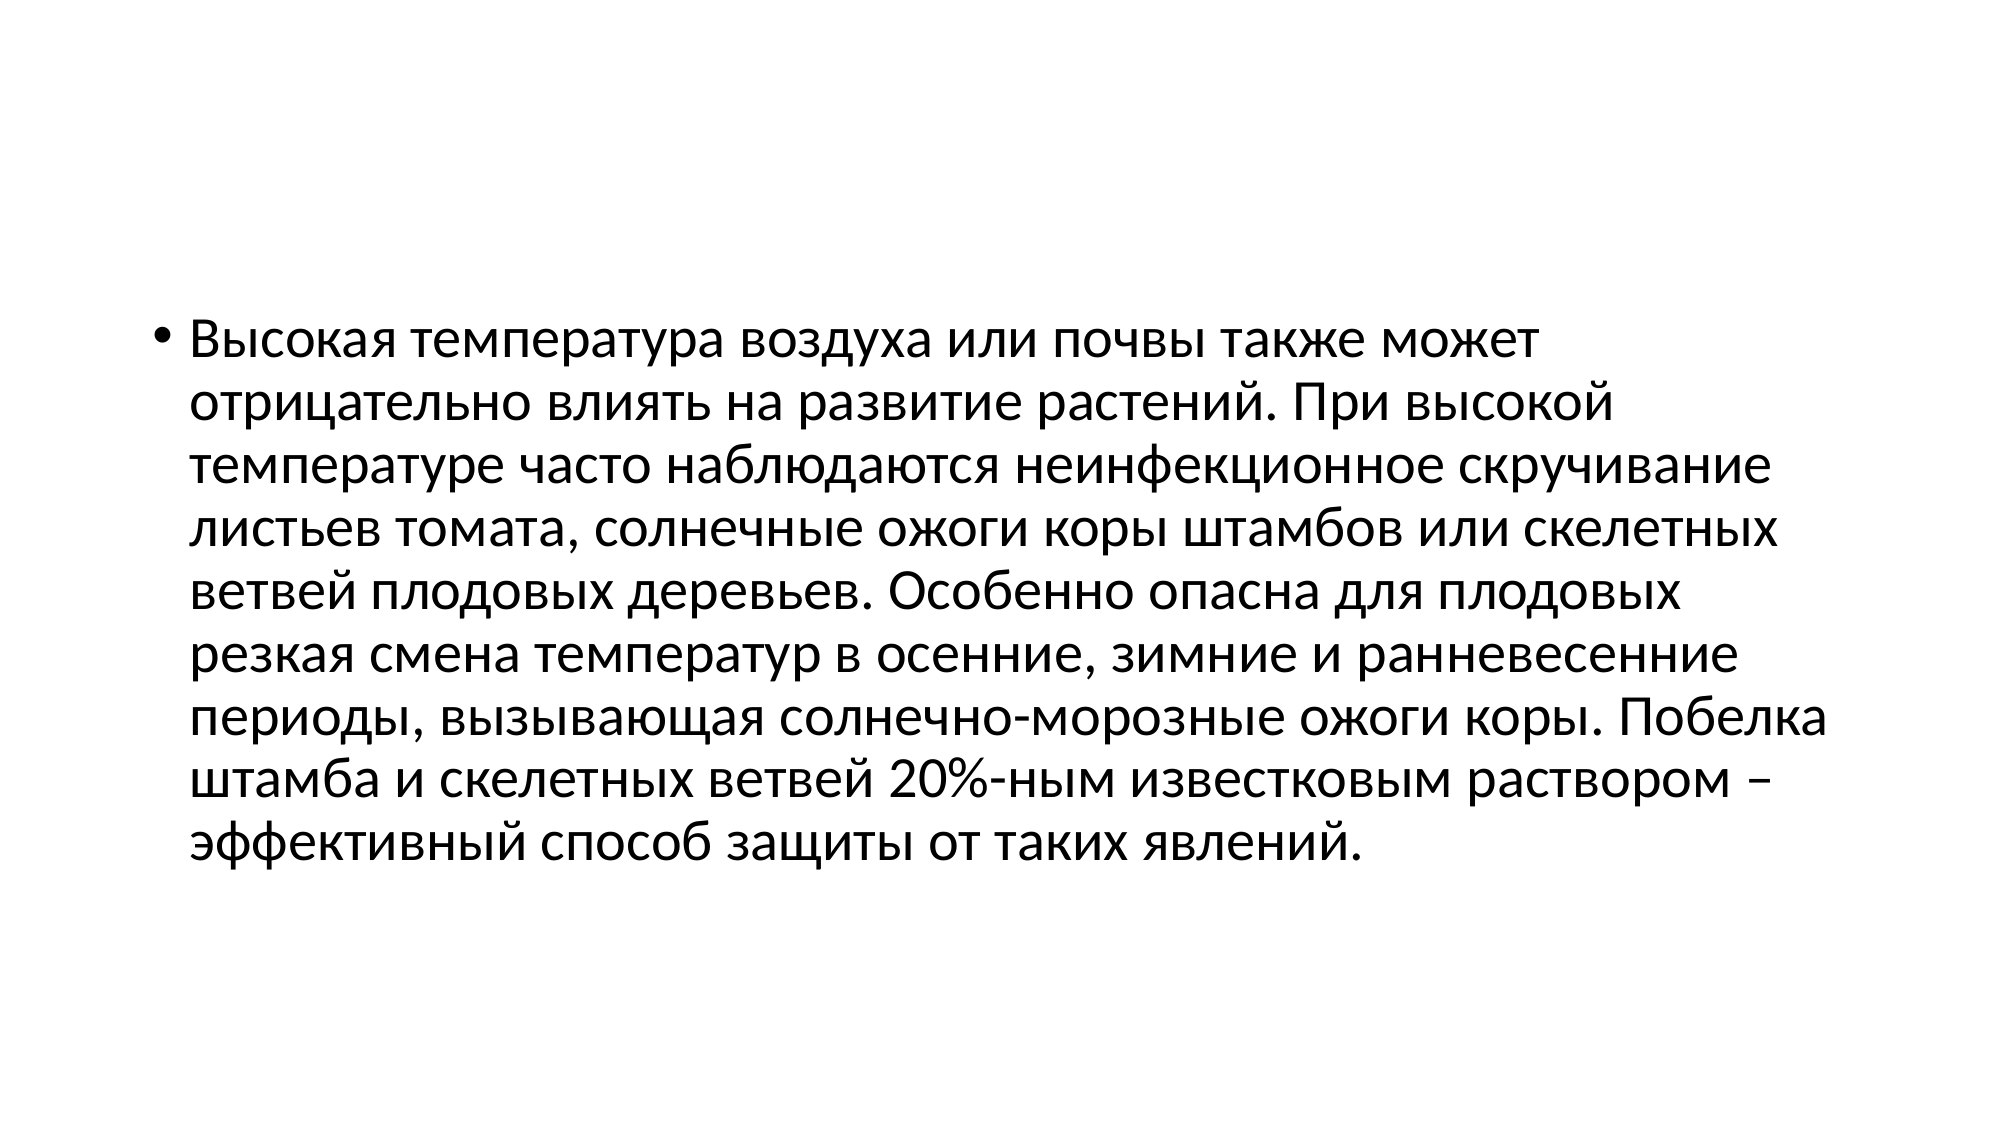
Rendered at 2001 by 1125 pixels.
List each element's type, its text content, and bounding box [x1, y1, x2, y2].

list Высокая температура воздуха или почвы также может отрицательно влиять на развитие растений. При высокой температуре часто наблюдаются неинфекционное скручивание листьев томата, солнечные ожоги коры штамбов или скелетных ветвей плодовых деревьев. Особенно опасна для плодовых резкая смена температур в осенние, зимние и ранневесенние периоды, вызывающая солнечно-морозные ожоги коры. Побелка штамба и скелетных ветвей 20%-ным известковым раствором – эффективный способ защиты от таких явлений. [137, 299, 1863, 1014]
